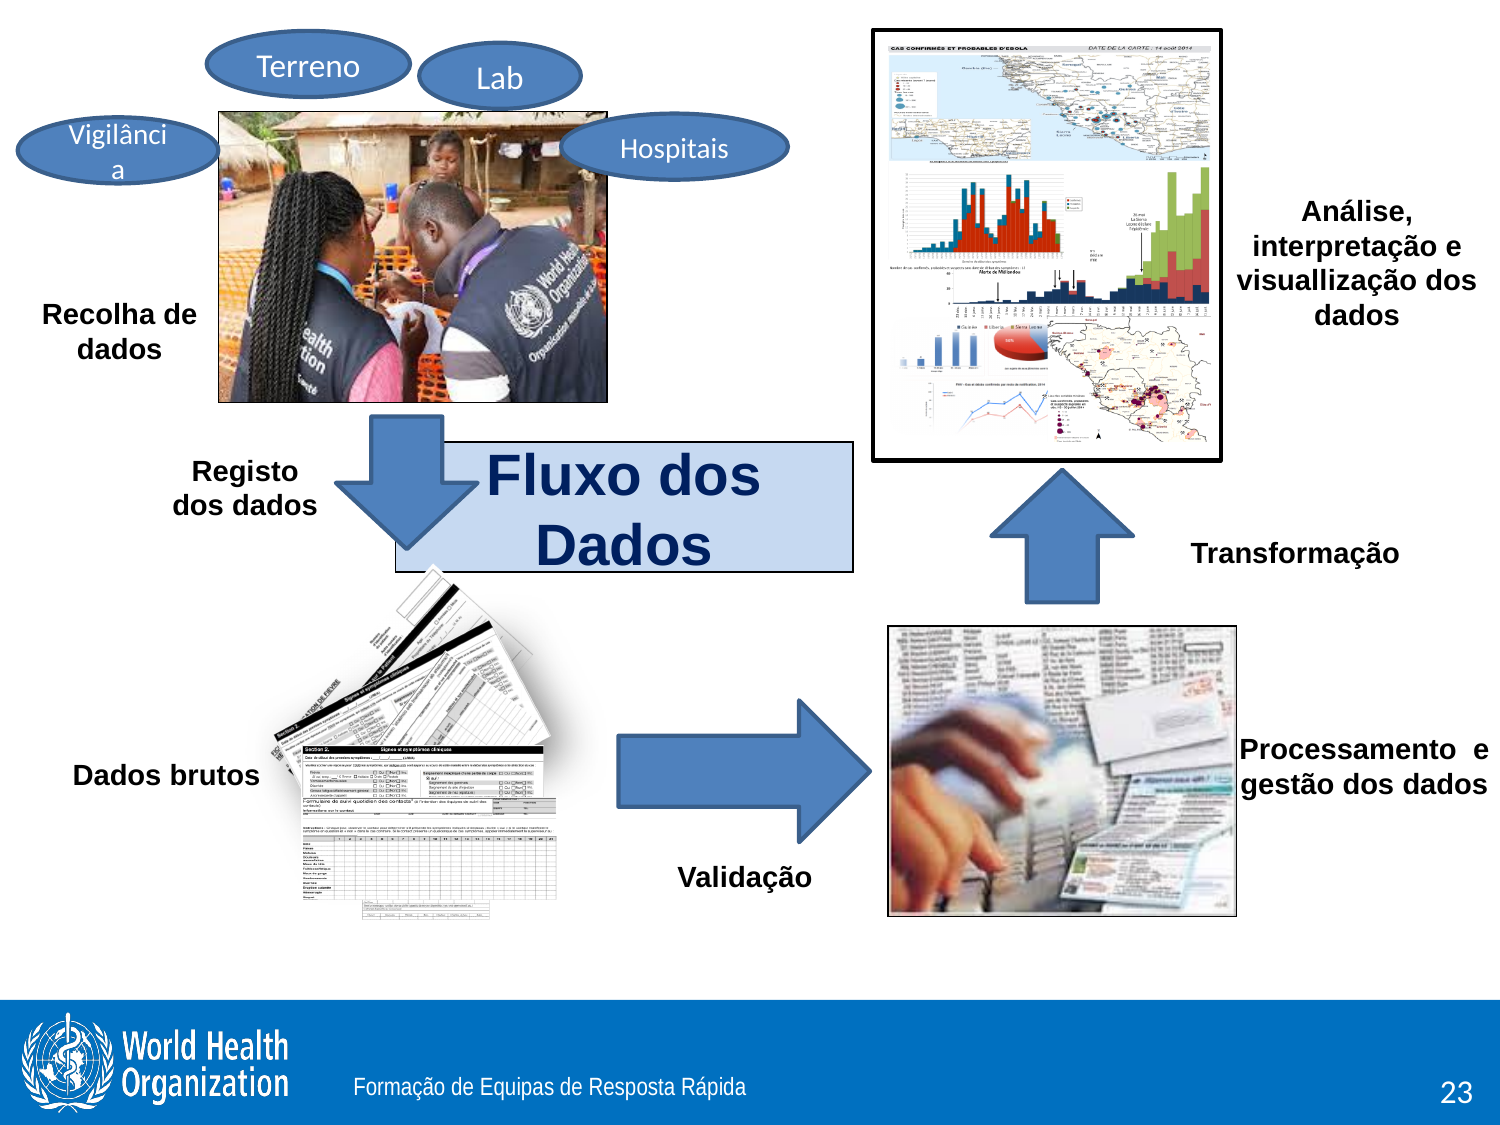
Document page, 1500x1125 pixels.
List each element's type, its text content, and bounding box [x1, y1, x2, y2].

text_box Dados brutos [55, 748, 276, 799]
picture [266, 564, 559, 920]
text_box Processamento e gestão dos dados [1241, 723, 1500, 808]
text_box [343, 414, 480, 551]
picture [21, 1012, 288, 1113]
text_box [989, 468, 1136, 605]
text_box [616, 698, 873, 845]
text_box Lab [417, 40, 583, 110]
text_box Registo dos dados [147, 444, 343, 530]
text_box Validação [647, 851, 843, 901]
picture [219, 111, 607, 402]
title Fluxo dos Dados [395, 442, 854, 573]
text_box Transformação [1139, 527, 1451, 577]
text_box [871, 28, 1223, 463]
text_box Terreno [204, 28, 413, 100]
text_box Análise, interpretação e visuallização dos dados [1215, 184, 1499, 339]
text_box Recolha de dados [19, 288, 214, 373]
text_box Vigilância [15, 115, 214, 186]
picture [887, 46, 1211, 442]
picture [888, 626, 1237, 917]
text_box Hospitais [611, 111, 791, 182]
